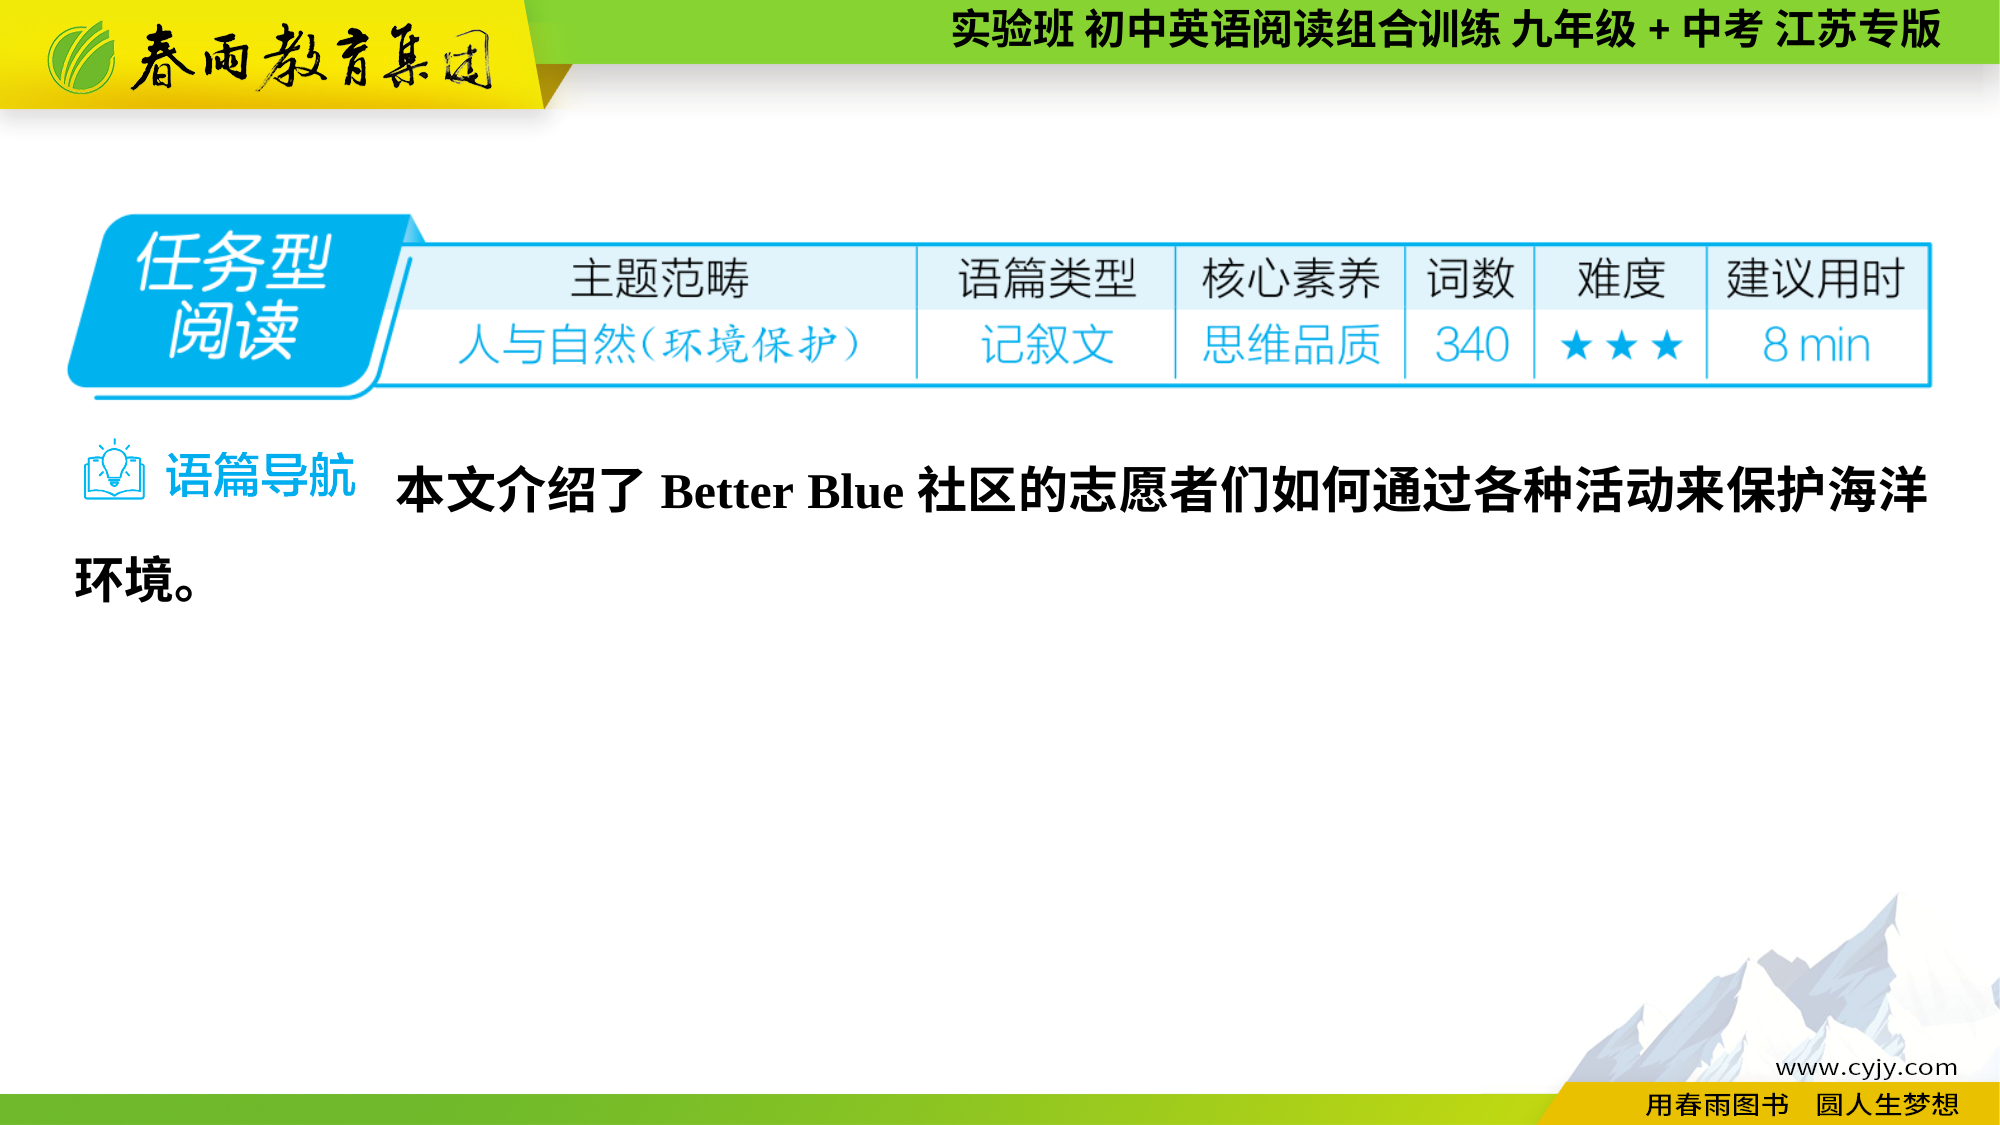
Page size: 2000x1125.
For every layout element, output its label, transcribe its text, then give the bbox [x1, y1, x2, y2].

picture [0, 0, 2000, 1125]
list 本文介绍了Better Blue社区的志愿者们如何通过各种活动来保护海洋环境。 [59, 421, 1944, 618]
